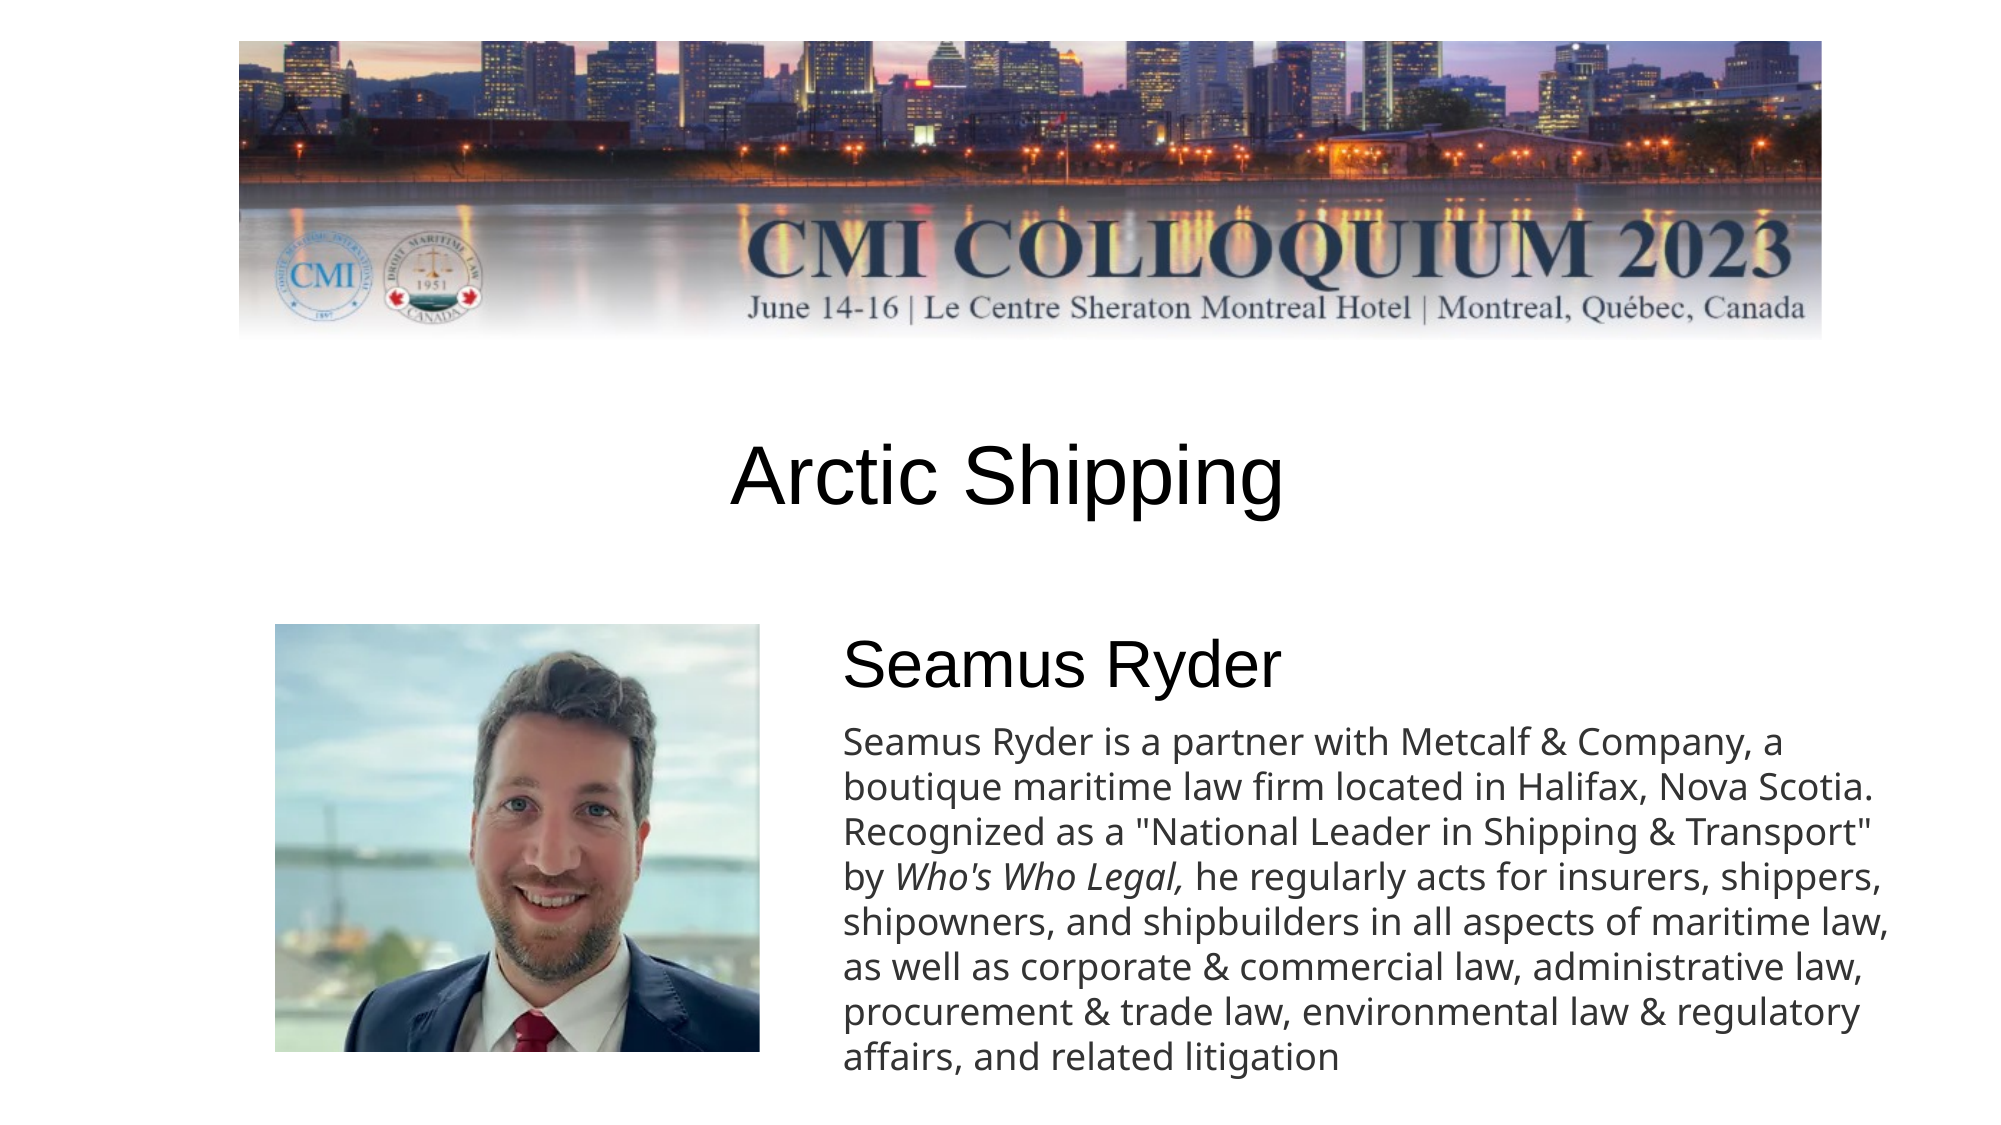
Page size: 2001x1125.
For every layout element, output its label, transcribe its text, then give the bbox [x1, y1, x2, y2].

text_box Seamus Ryder is a partner with Metcalf & Company, a boutique maritime law firm located in Halifax, Nova Scotia. Recognized as a "National Leader in Shipping & Transport" by Who's Who Legal, he regularly acts for insurers, shippers, shipowners, and shipbuilders in all aspects of maritime law, as well as corporate & commercial law, administrative law, procurement & trade law, environmental law & regulatory affairs, and related litigation [828, 710, 1907, 1086]
picture [274, 624, 760, 1052]
picture [239, 41, 1822, 340]
title Arctic Shipping [127, 410, 1890, 545]
subtitle Seamus Ryder [722, 615, 1404, 706]
